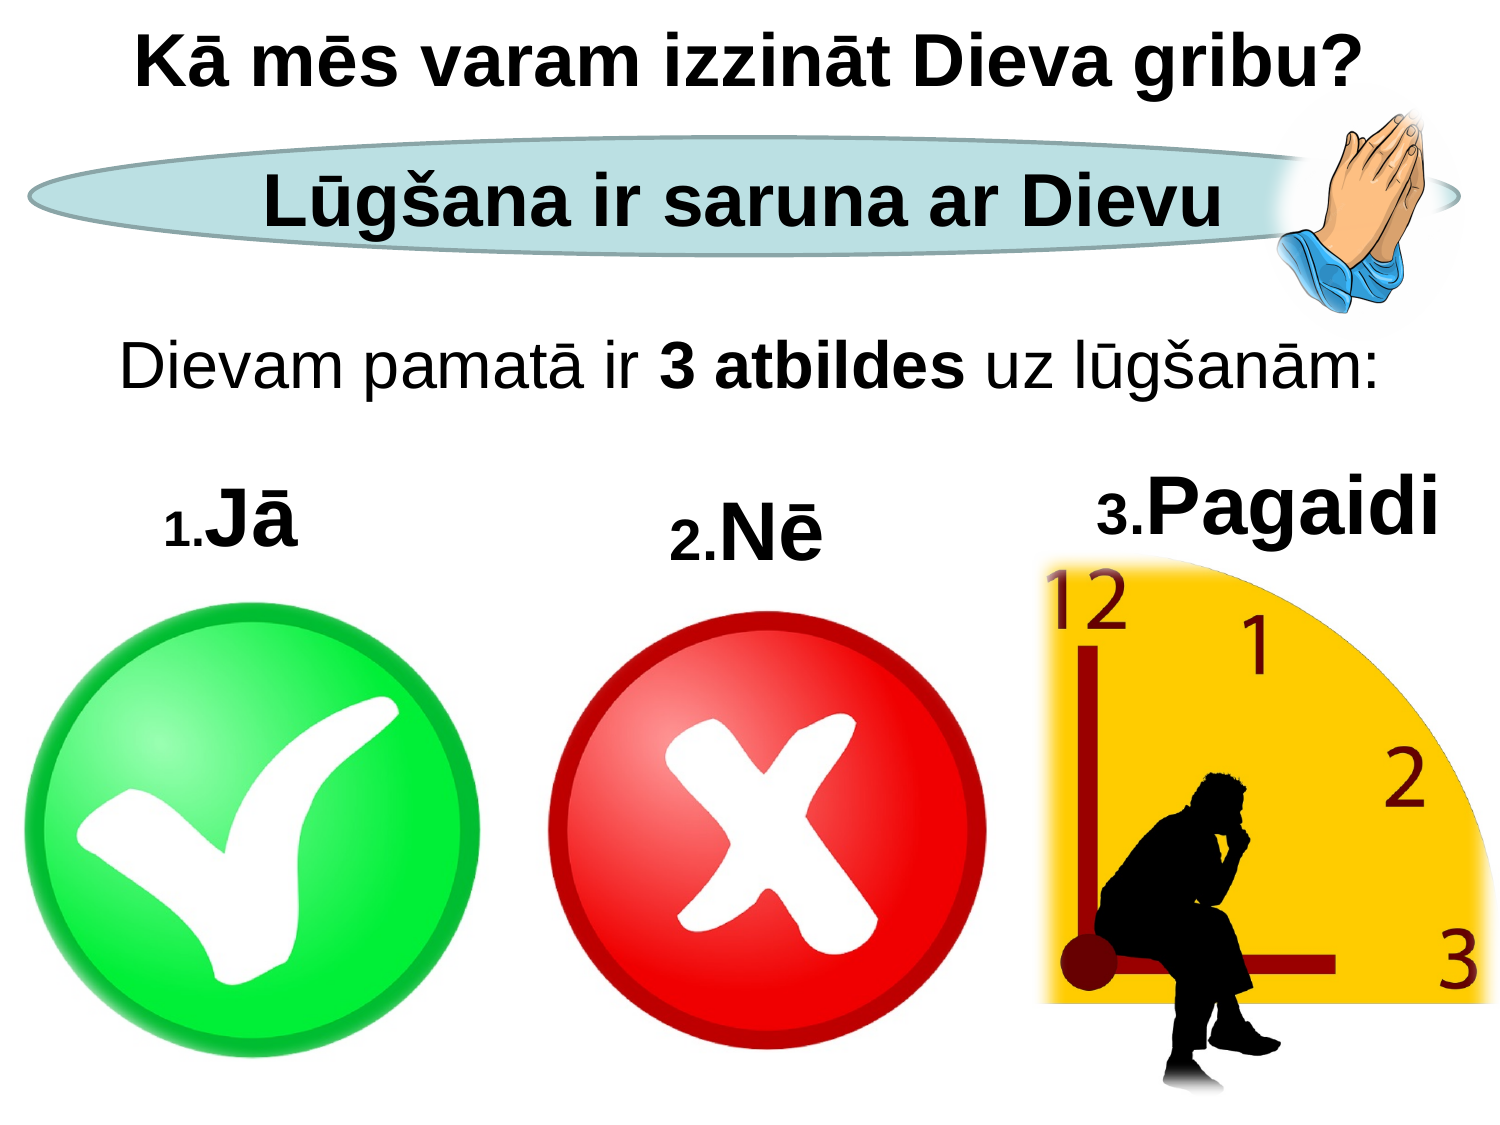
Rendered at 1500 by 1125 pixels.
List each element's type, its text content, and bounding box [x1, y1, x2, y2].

text_box Lūgšana ir saruna ar Dievu [27, 135, 1252, 258]
title Kā mēs varam izzināt Dieva gribu? [0, 0, 1500, 114]
picture [1032, 550, 1500, 1097]
text_box 3.Pagaidi [1082, 444, 1457, 549]
picture [0, 573, 1022, 1092]
picture [1257, 77, 1468, 346]
text_box Dievam pamatā ir 3 atbildes uz lūgšanām: [0, 314, 1500, 430]
text_box 2.Nē [655, 470, 840, 572]
text_box 1.Jā [148, 456, 313, 571]
